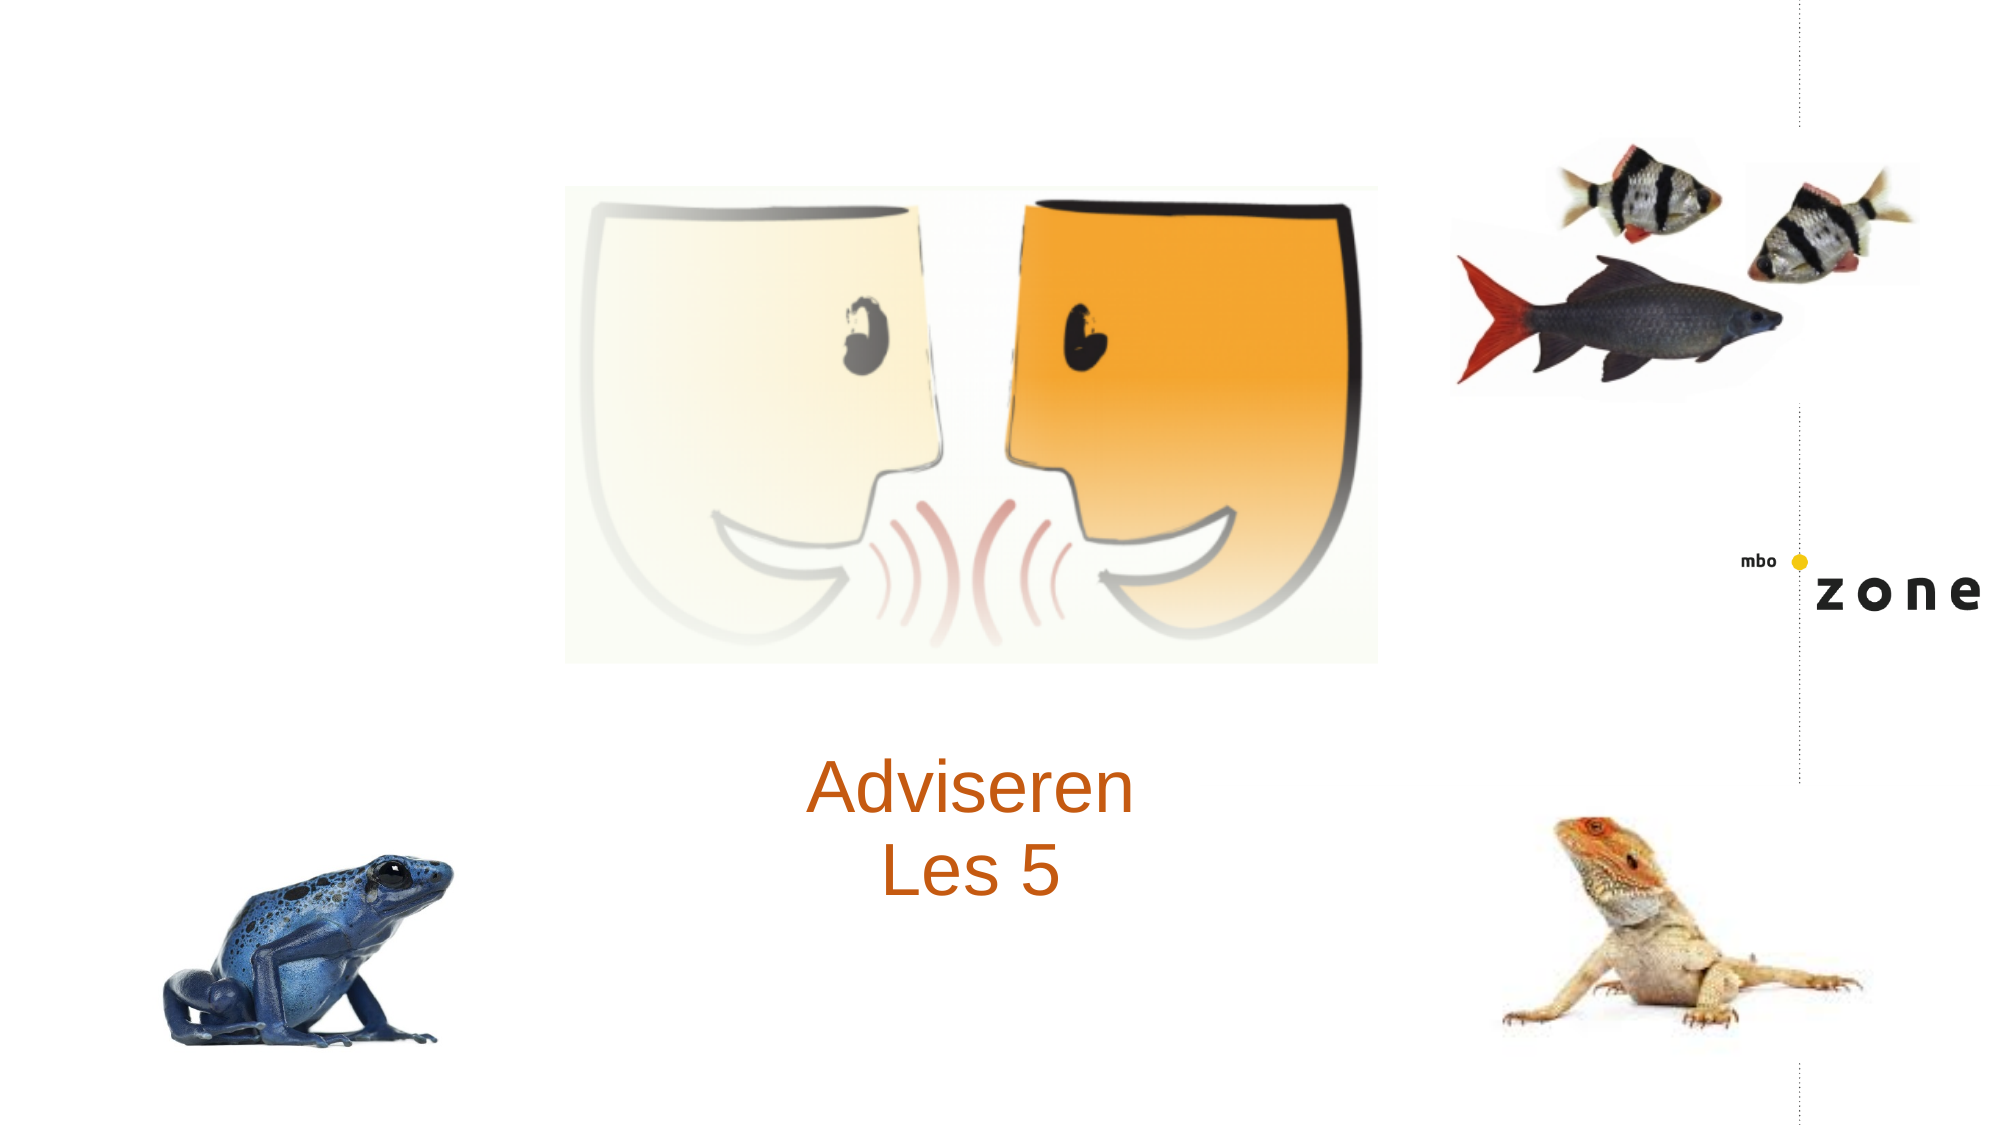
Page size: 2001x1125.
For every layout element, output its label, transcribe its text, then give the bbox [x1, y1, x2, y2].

list Adviseren Les 5 dracht en geboorte [336, 580, 1607, 998]
picture [1199, 0, 2001, 1125]
picture [130, 843, 474, 1061]
picture [565, 186, 1378, 667]
